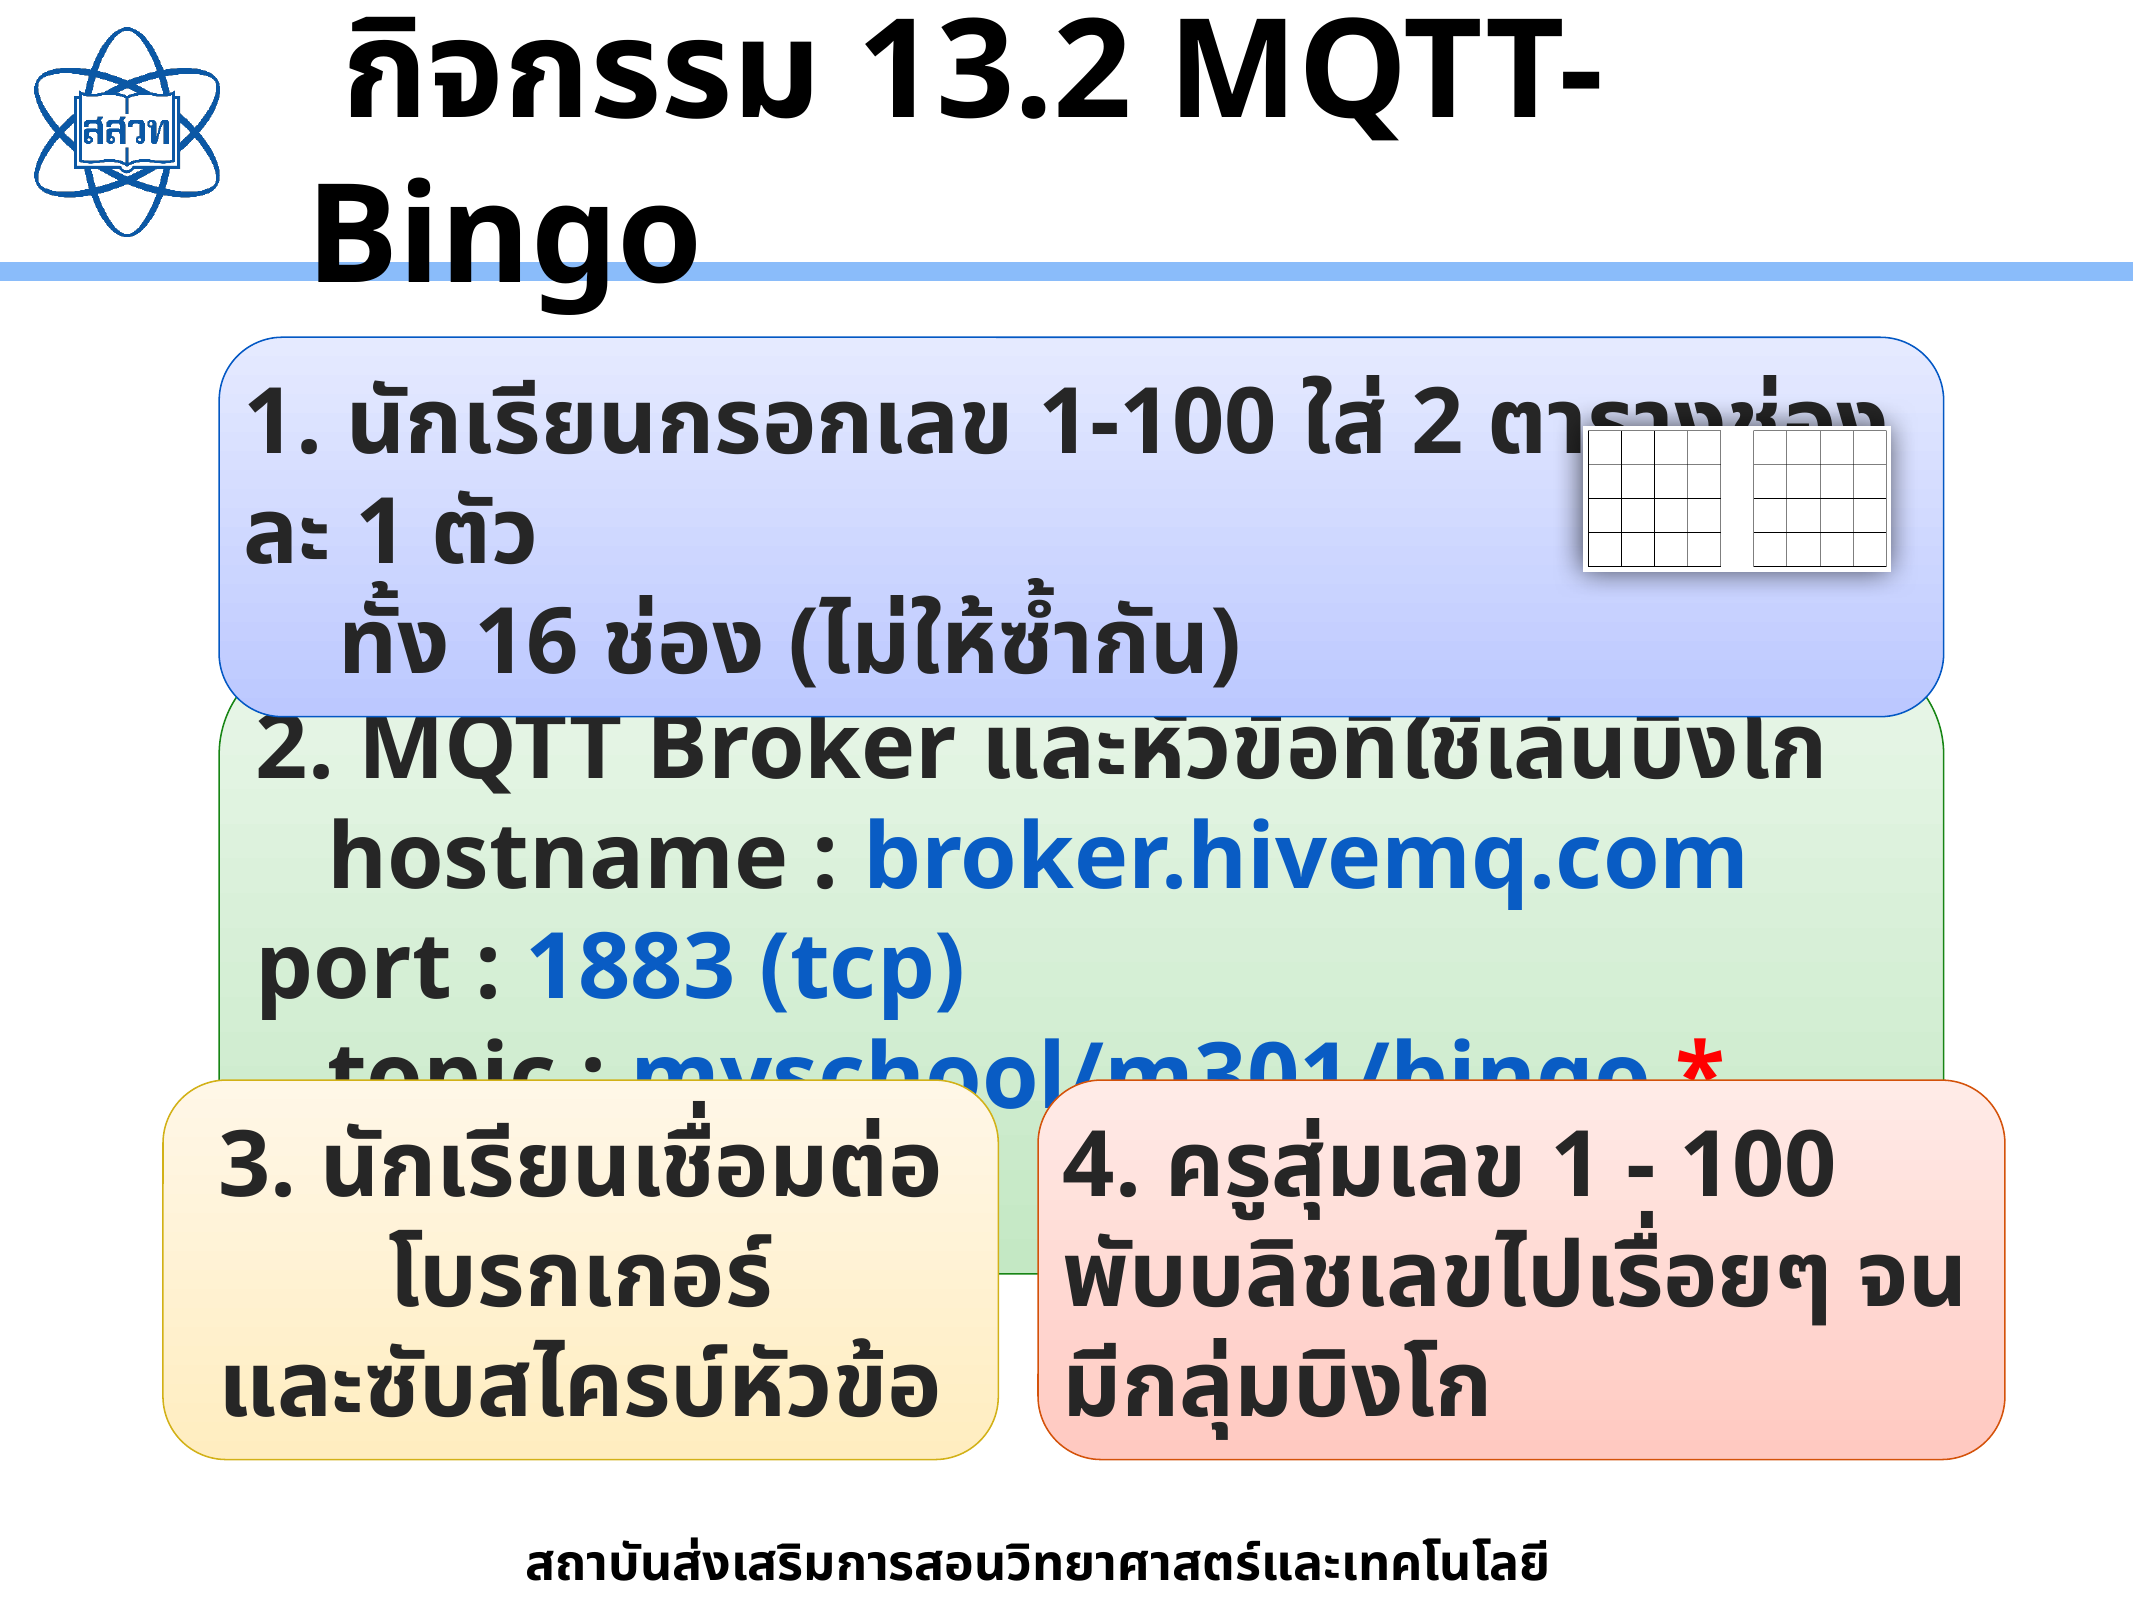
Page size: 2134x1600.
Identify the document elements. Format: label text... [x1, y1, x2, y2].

picture [33, 27, 220, 237]
text_box กิจกรรม 13.2 MQTT-Bingo [298, 0, 2002, 269]
text_box 2. MQTT Broker และหัวข้อที่ใช้เล่นบิงโก hostname : broker.hivemq.com port : 1883 (tcp) topic : myschool/m301/bingo * *ตัวอย่างควรแก้ไข [218, 698, 1945, 1275]
text_box กิจกรรม 13.2 MQTT-Bingo [298, 274, 2002, 318]
text_box 4. ครูสุ่มเลข 1 - 100 พับบลิชเลขไปเรื่อยๆ จนมีกลุ่มบิงโก [1037, 1079, 2006, 1461]
text_box สถาบันส่งเสริมการสอนวิทยาศาสตร์และเทคโนโลยี [74, 1522, 2002, 1589]
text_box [218, 336, 1944, 598]
text_box 3. นักเรียนเชื่อมต่อโบรกเกอร์ และซับสไครบ์หัวข้อ [162, 1079, 1000, 1461]
